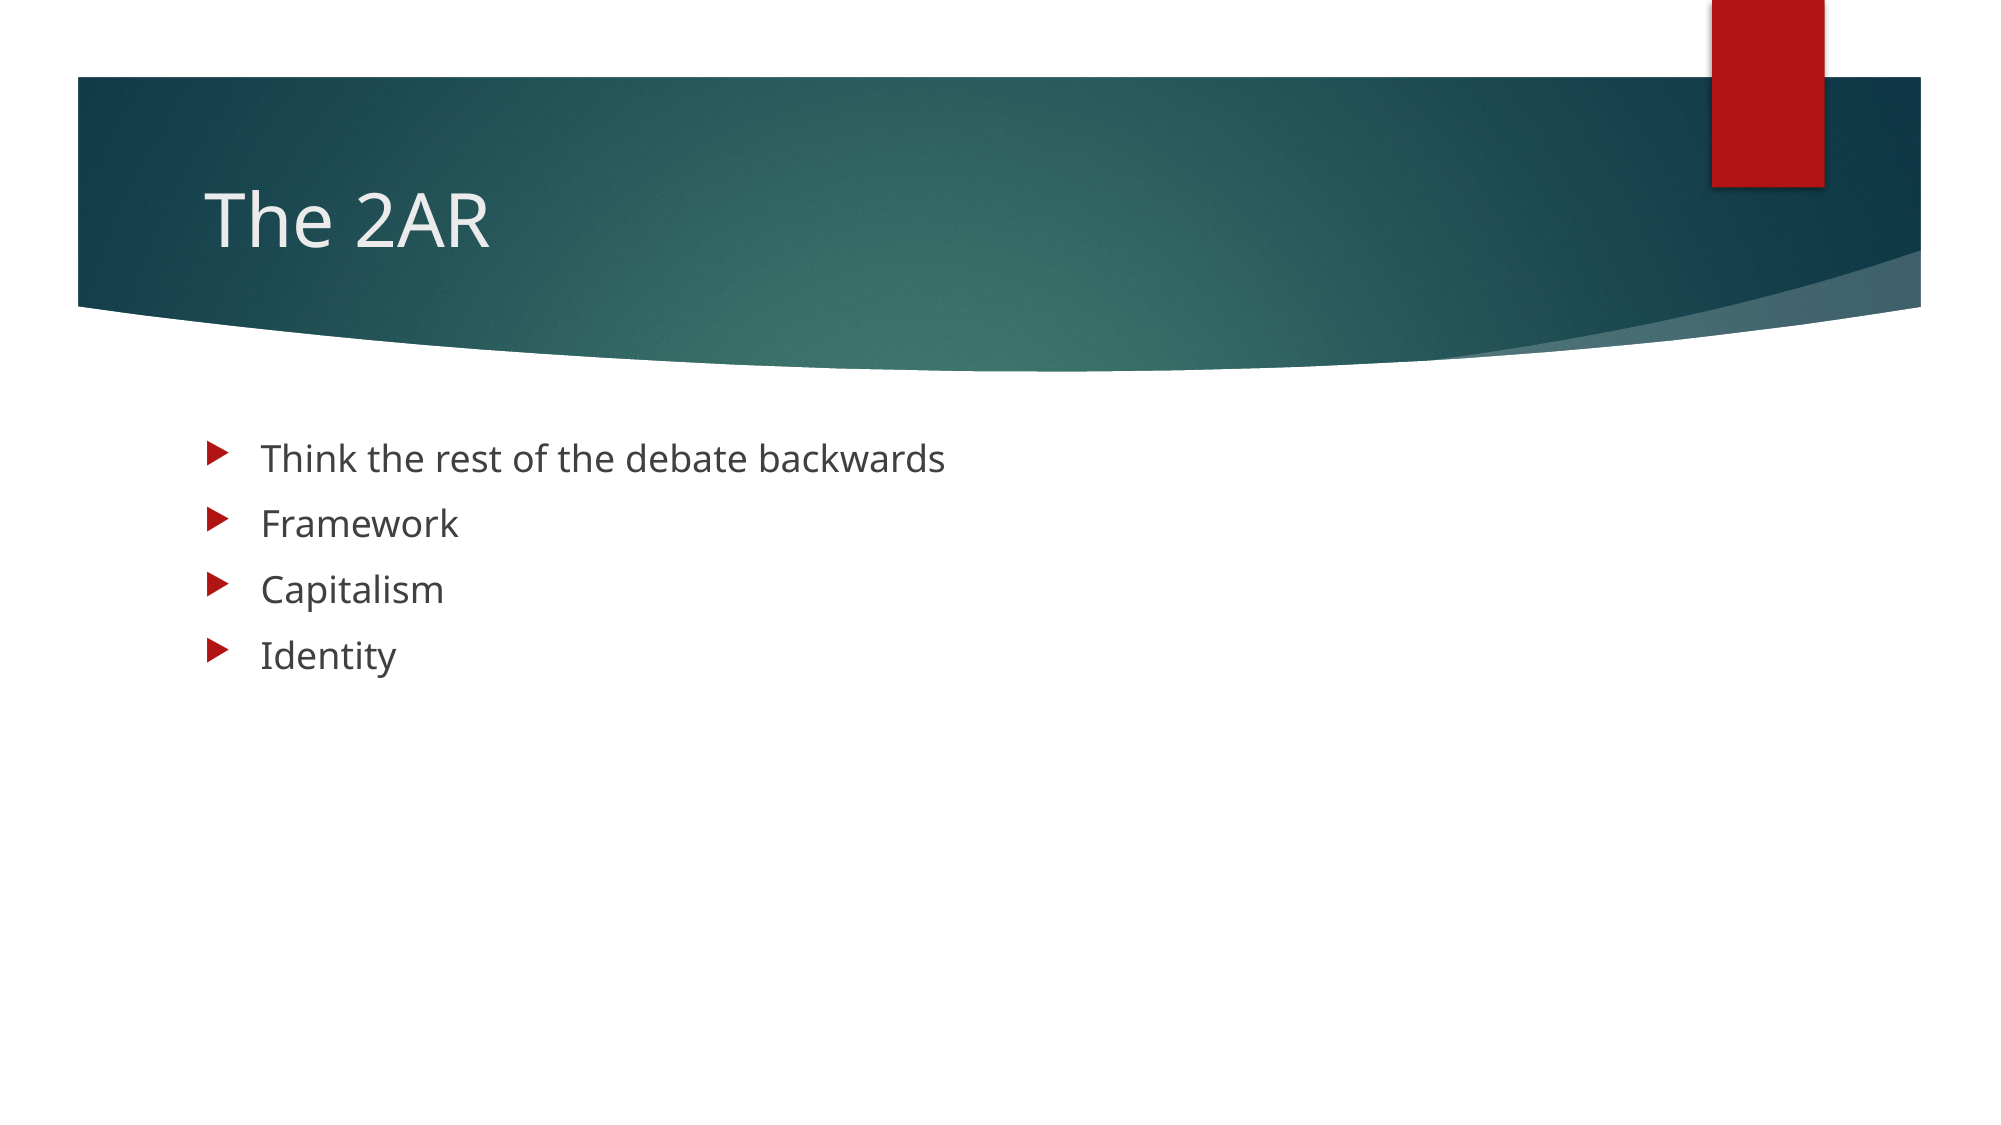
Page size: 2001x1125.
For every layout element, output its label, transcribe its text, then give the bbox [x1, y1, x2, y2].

title The 2AR [189, 159, 1638, 276]
list Think the rest of the debate backwards Framework Capitalism Identity [189, 427, 1638, 988]
